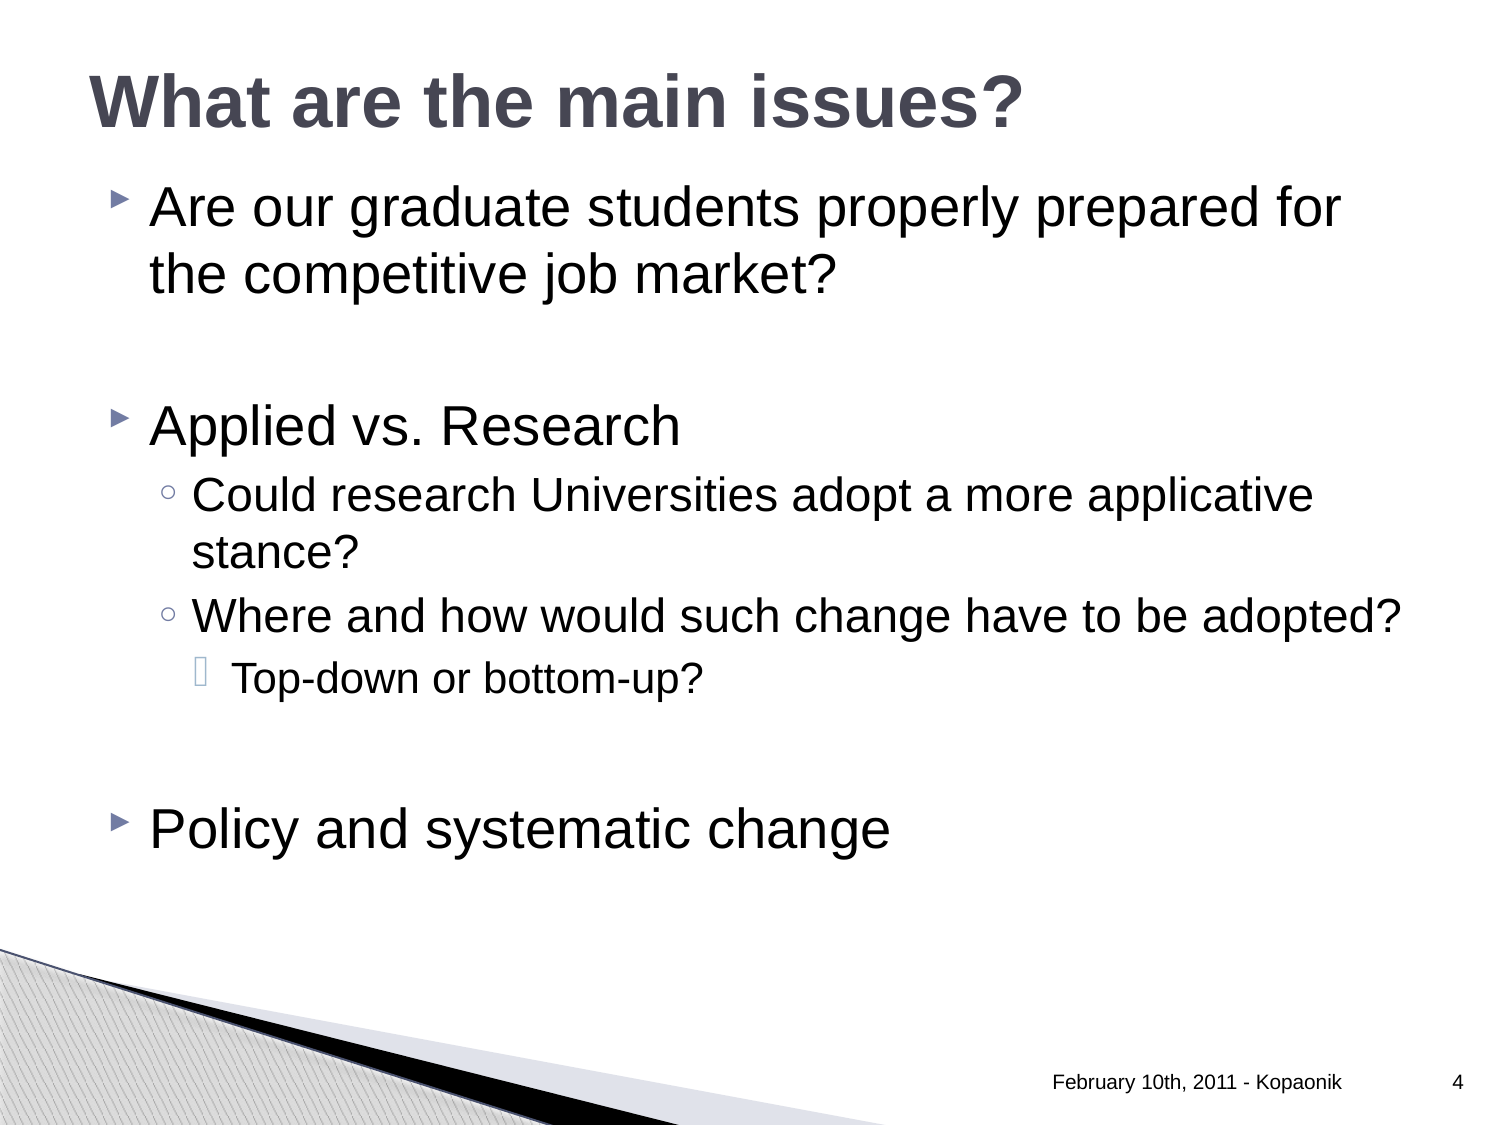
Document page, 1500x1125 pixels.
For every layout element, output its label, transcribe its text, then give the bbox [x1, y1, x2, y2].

title What are the main issues? [75, 45, 1425, 150]
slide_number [1037, 1051, 1418, 1112]
list Are our graduate students properly prepared for the competitive job market? Applied vs. Research Could research Universities adopt a more applicative stance? Where and how would such change have to be adopted? Top-down or bottom-up? Policy and systematic change [75, 162, 1425, 986]
slide_number 4 [1418, 1051, 1479, 1112]
